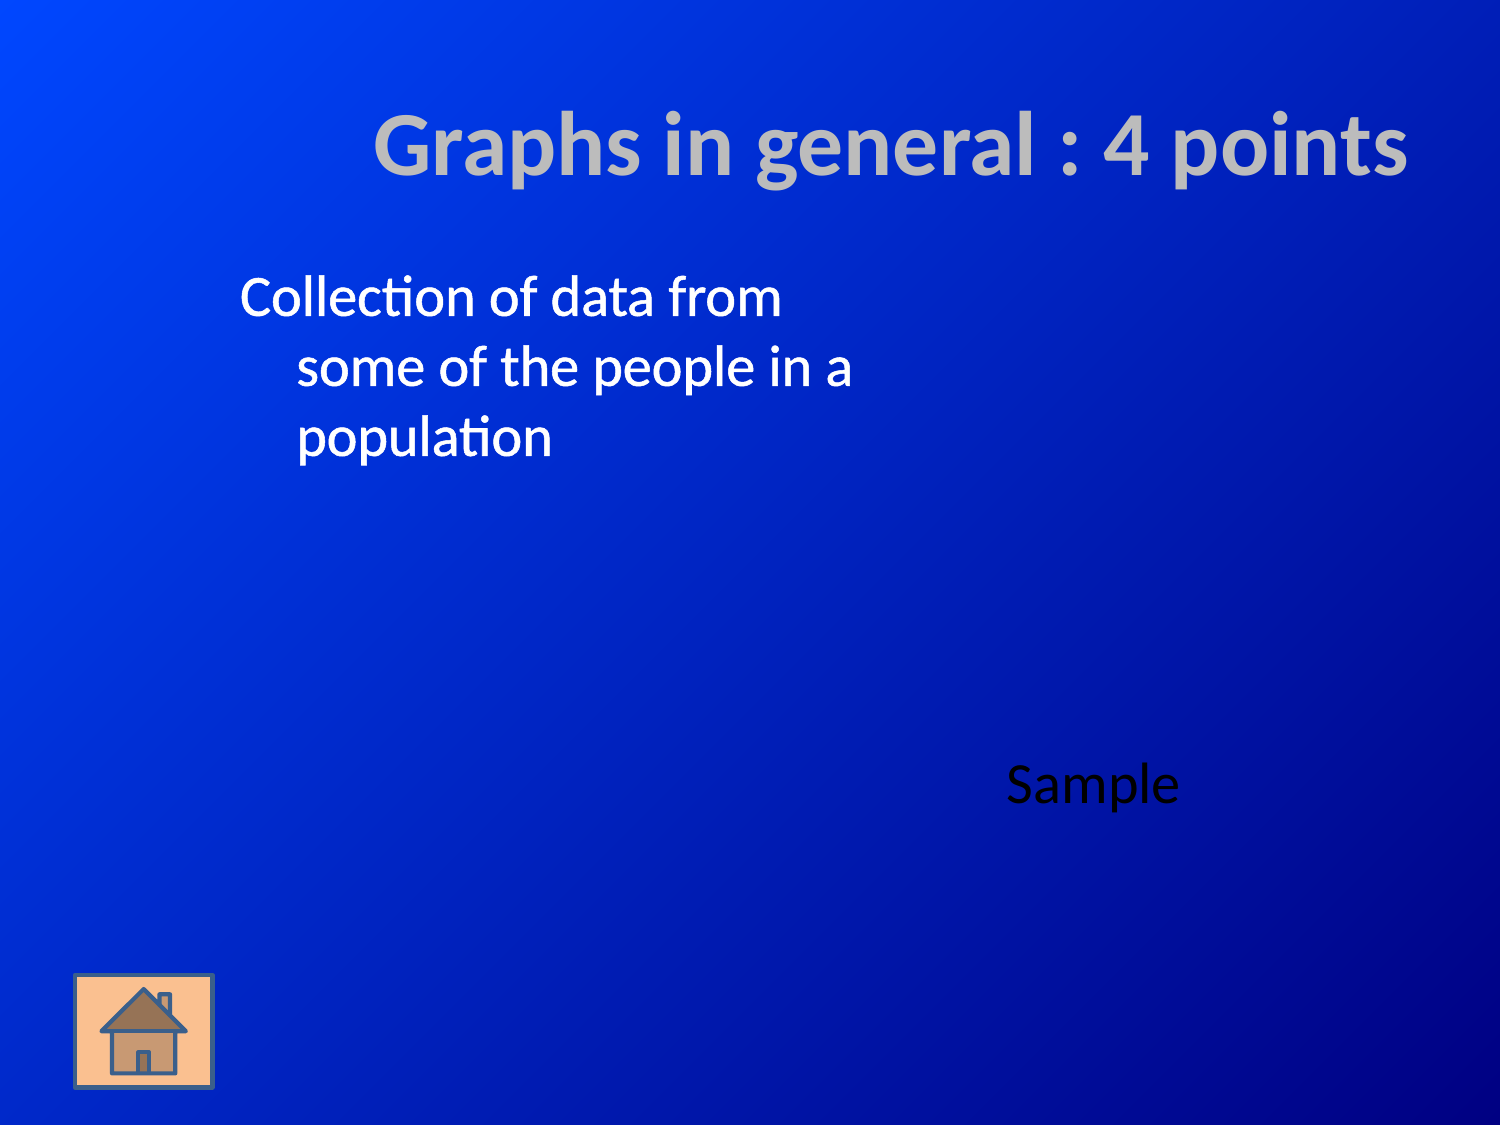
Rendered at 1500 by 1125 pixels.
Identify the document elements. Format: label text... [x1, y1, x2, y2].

list Collection of data from some of the people in a population [225, 249, 888, 993]
text_box [73, 973, 215, 1090]
title Graphs in general : 4 points [75, 45, 1425, 233]
list Sample [762, 737, 1425, 1005]
